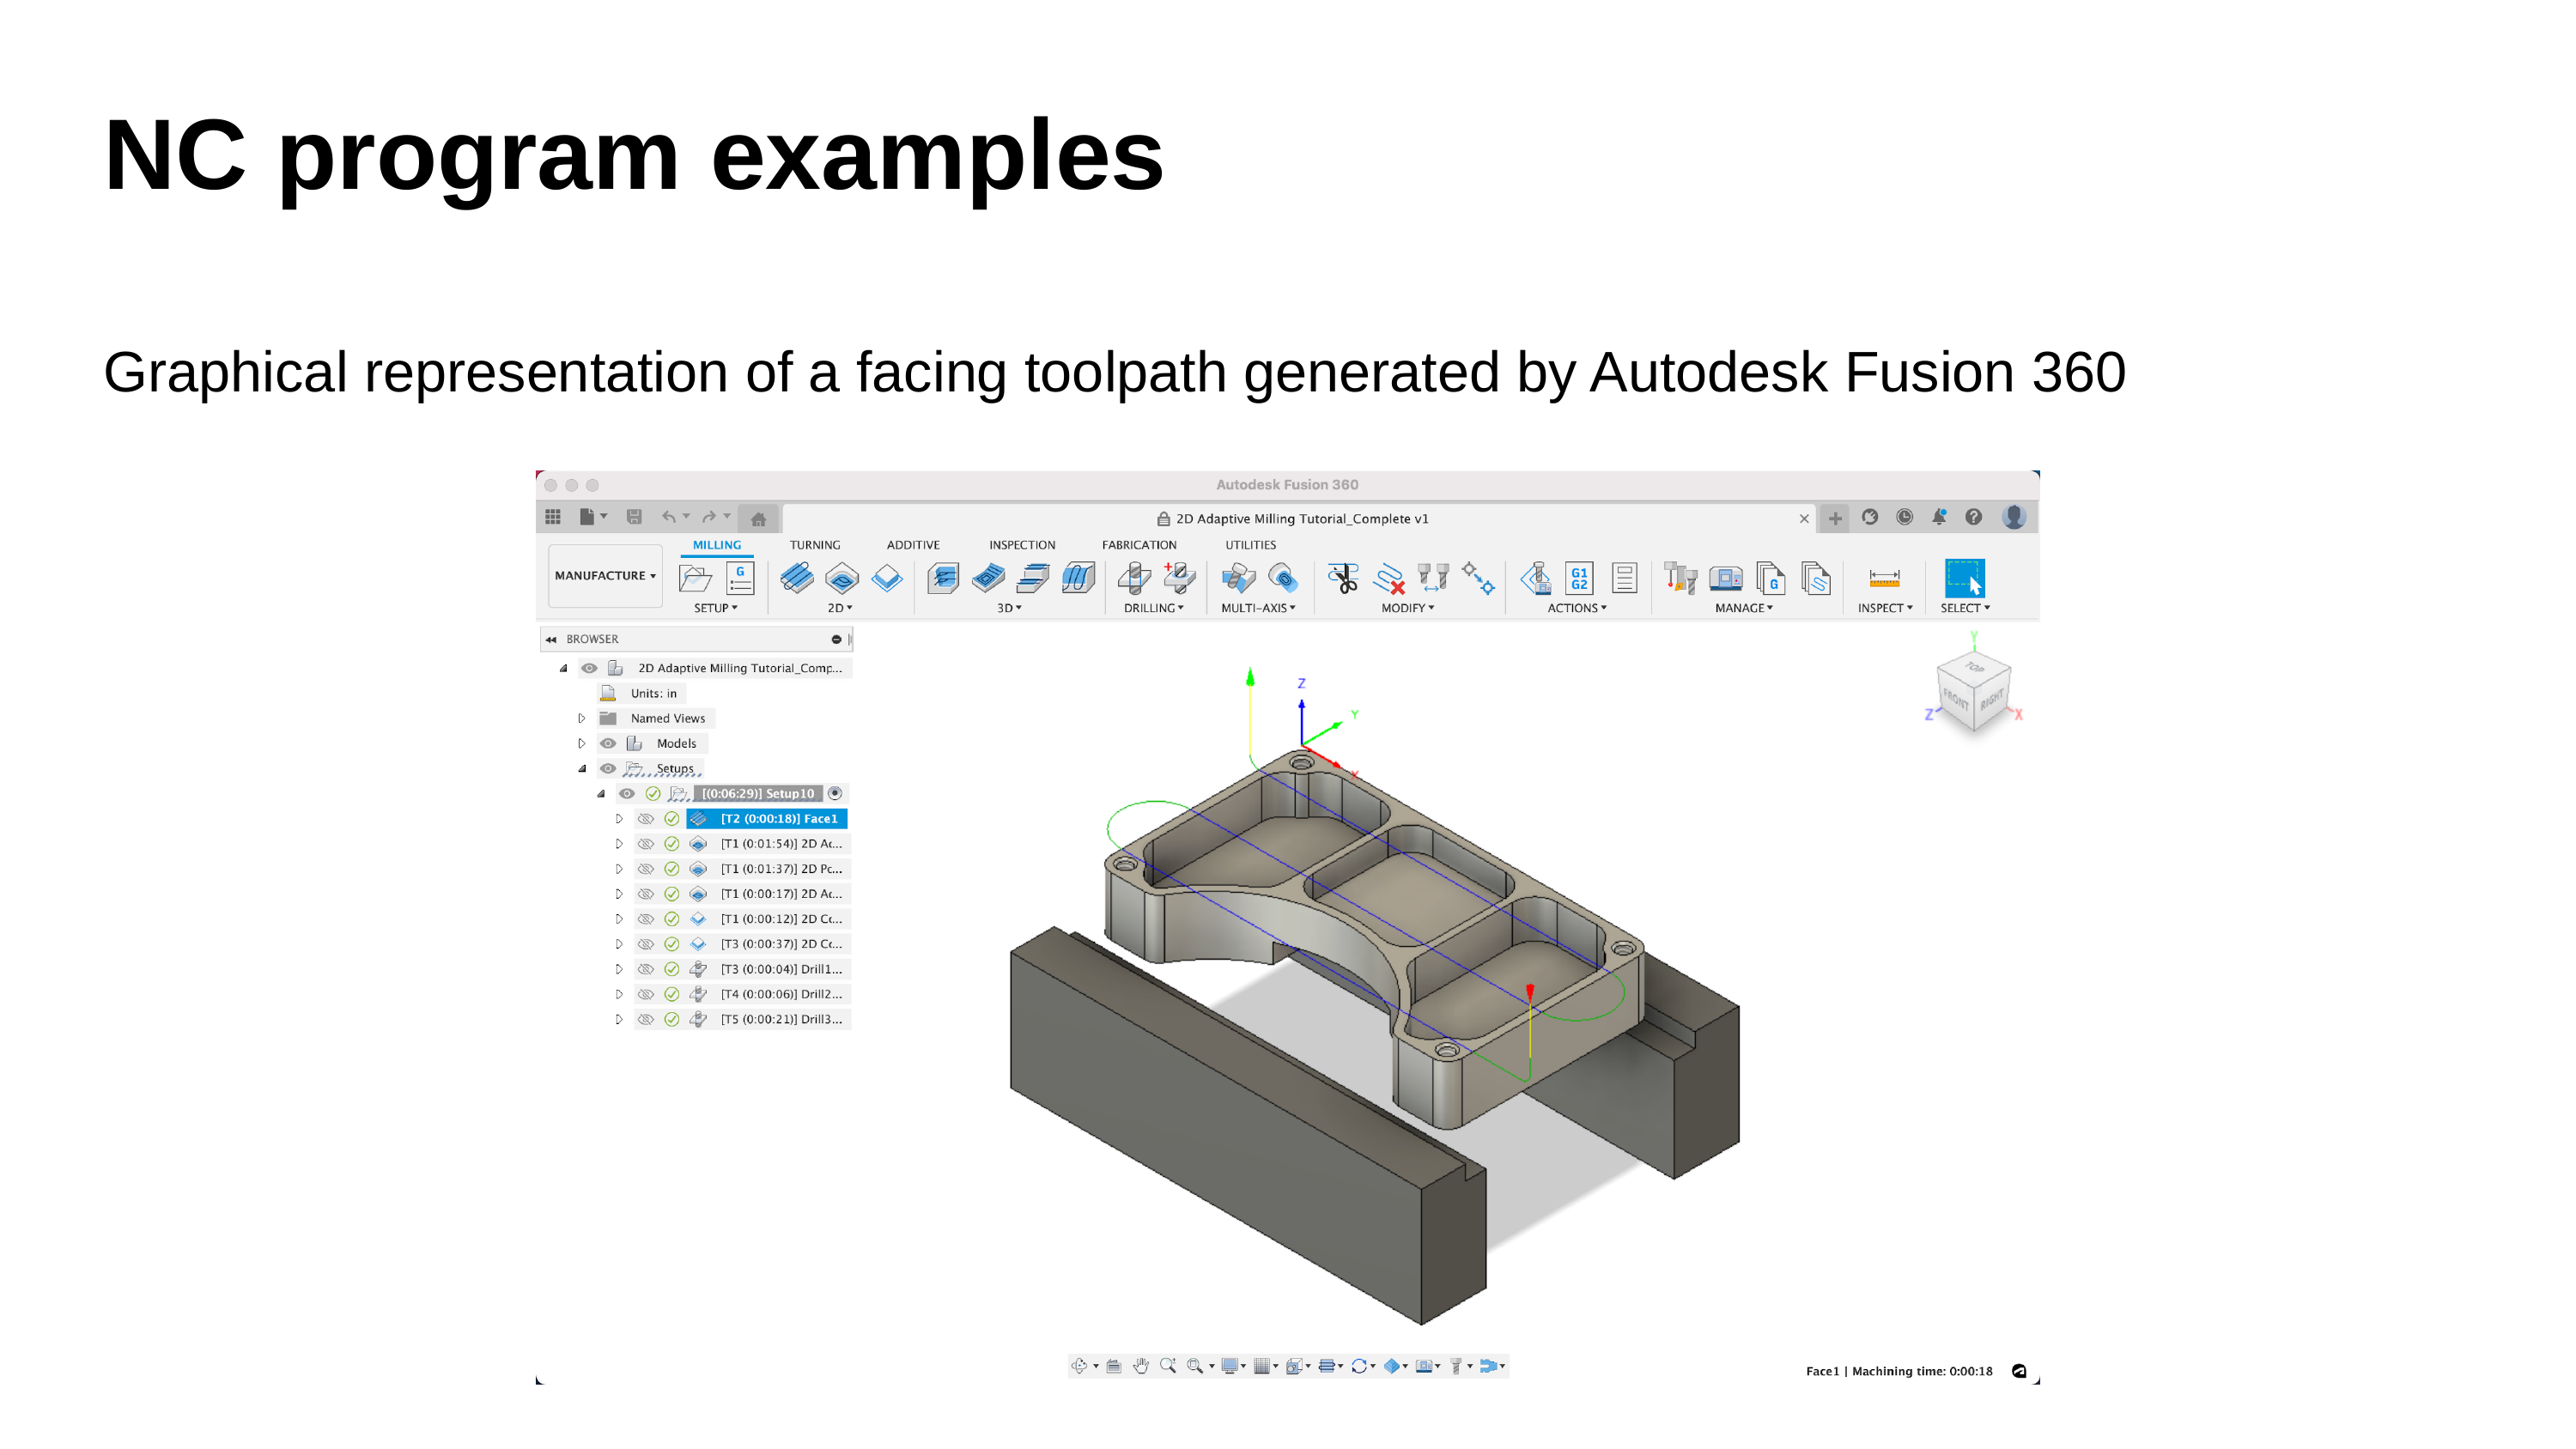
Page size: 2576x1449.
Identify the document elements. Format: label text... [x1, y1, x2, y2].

list Graphical representation of a facing toolpath generated by Autodesk Fusion 360 [103, 345, 2473, 1346]
picture [536, 470, 2040, 1385]
title NC program examples [103, 103, 2473, 345]
